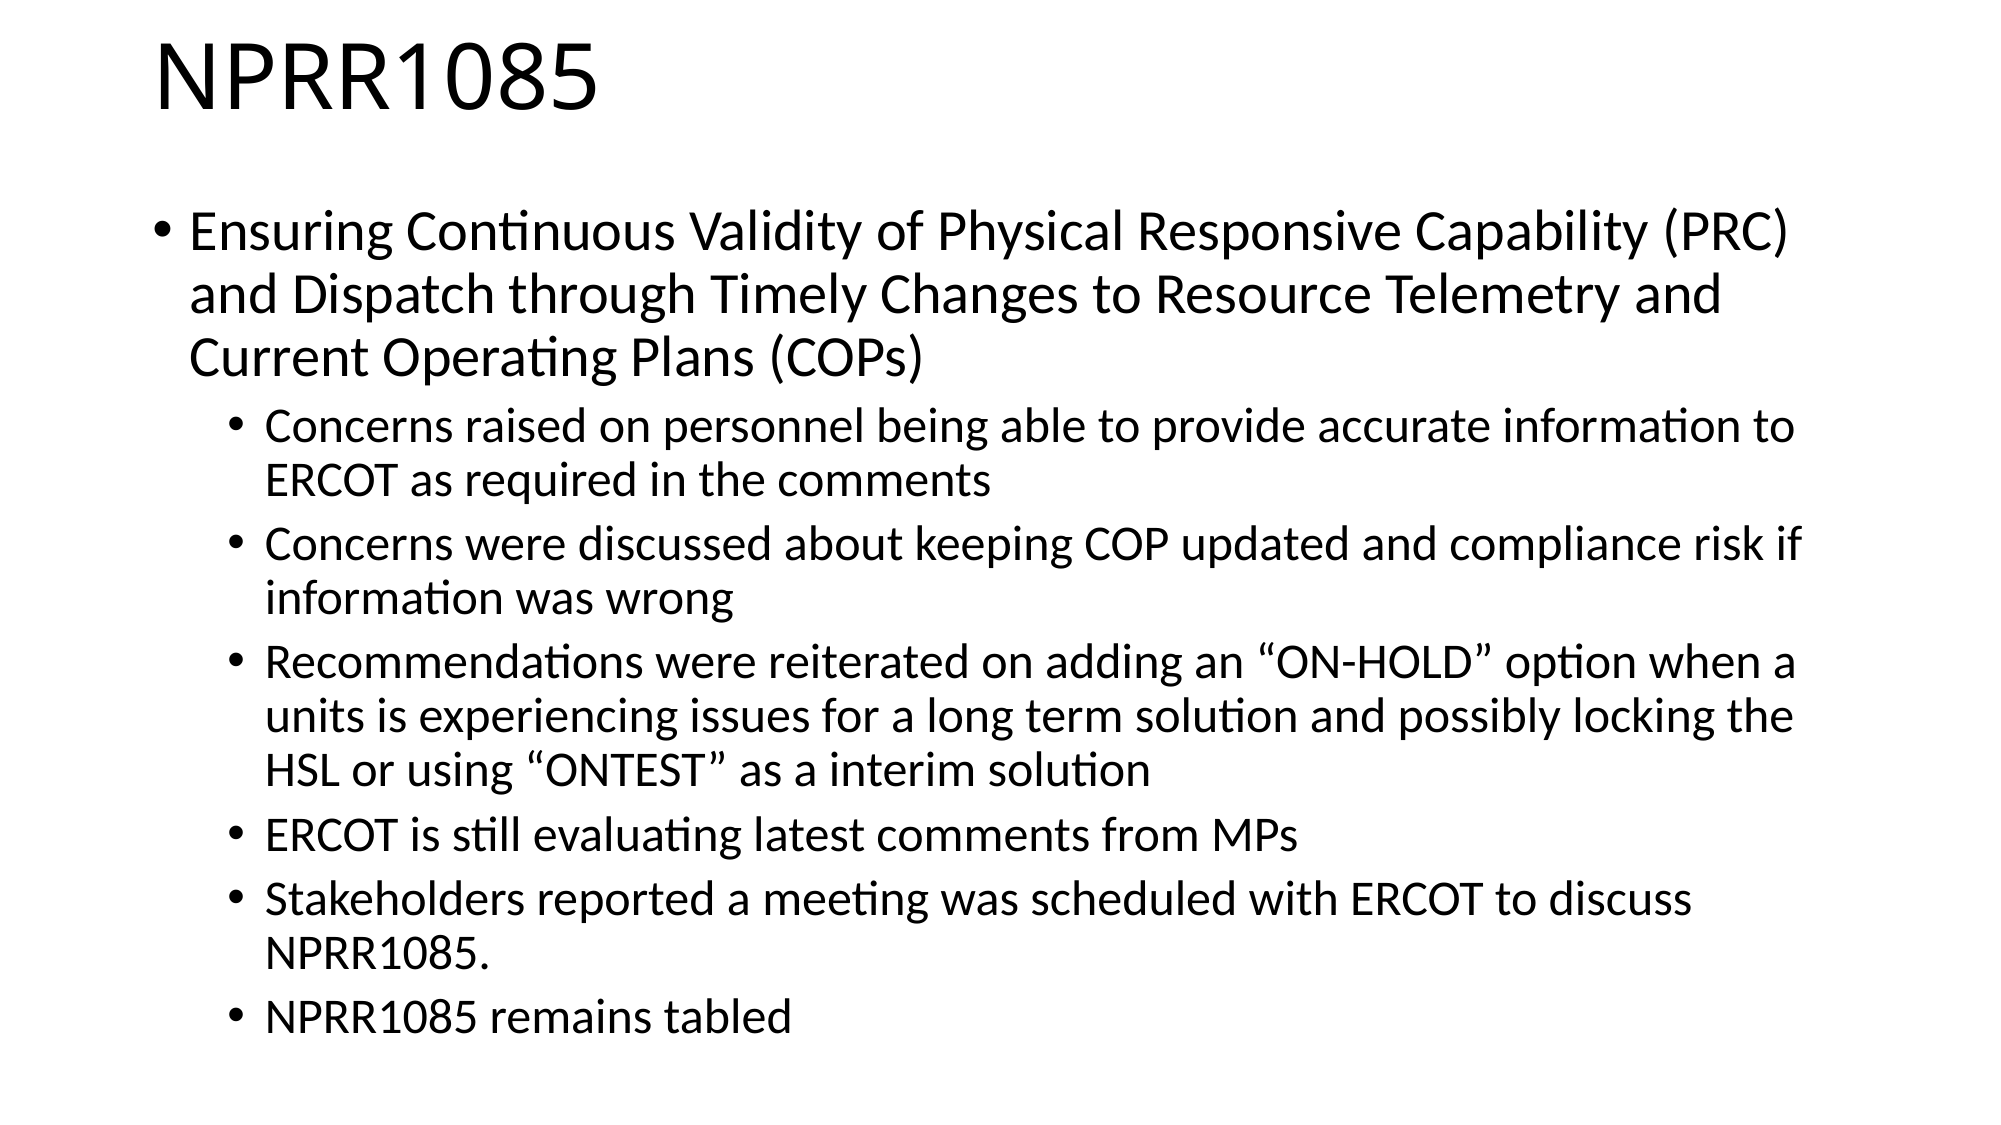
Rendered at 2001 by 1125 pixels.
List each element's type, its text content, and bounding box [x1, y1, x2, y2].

title NPRR1085 [137, 19, 1863, 140]
list Ensuring Continuous Validity of Physical Responsive Capability (PRC) and Dispatch through Timely Changes to Resource Telemetry and Current Operating Plans (COPs) Concerns raised on personnel being able to provide accurate information to ERCOT as required in the comments Concerns were discussed about keeping COP updated and compliance risk if information was wrong Recommendations were reiterated on adding an “ON-HOLD” option when a units is experiencing issues for a long term solution and possibly locking the HSL or using “ONTEST” as a interim solution ERCOT is still evaluating latest comments from MPs Stakeholders reported a meeting was scheduled with ERCOT to discuss NPRR1085. NPRR1085 remains tabled [137, 192, 1863, 1074]
